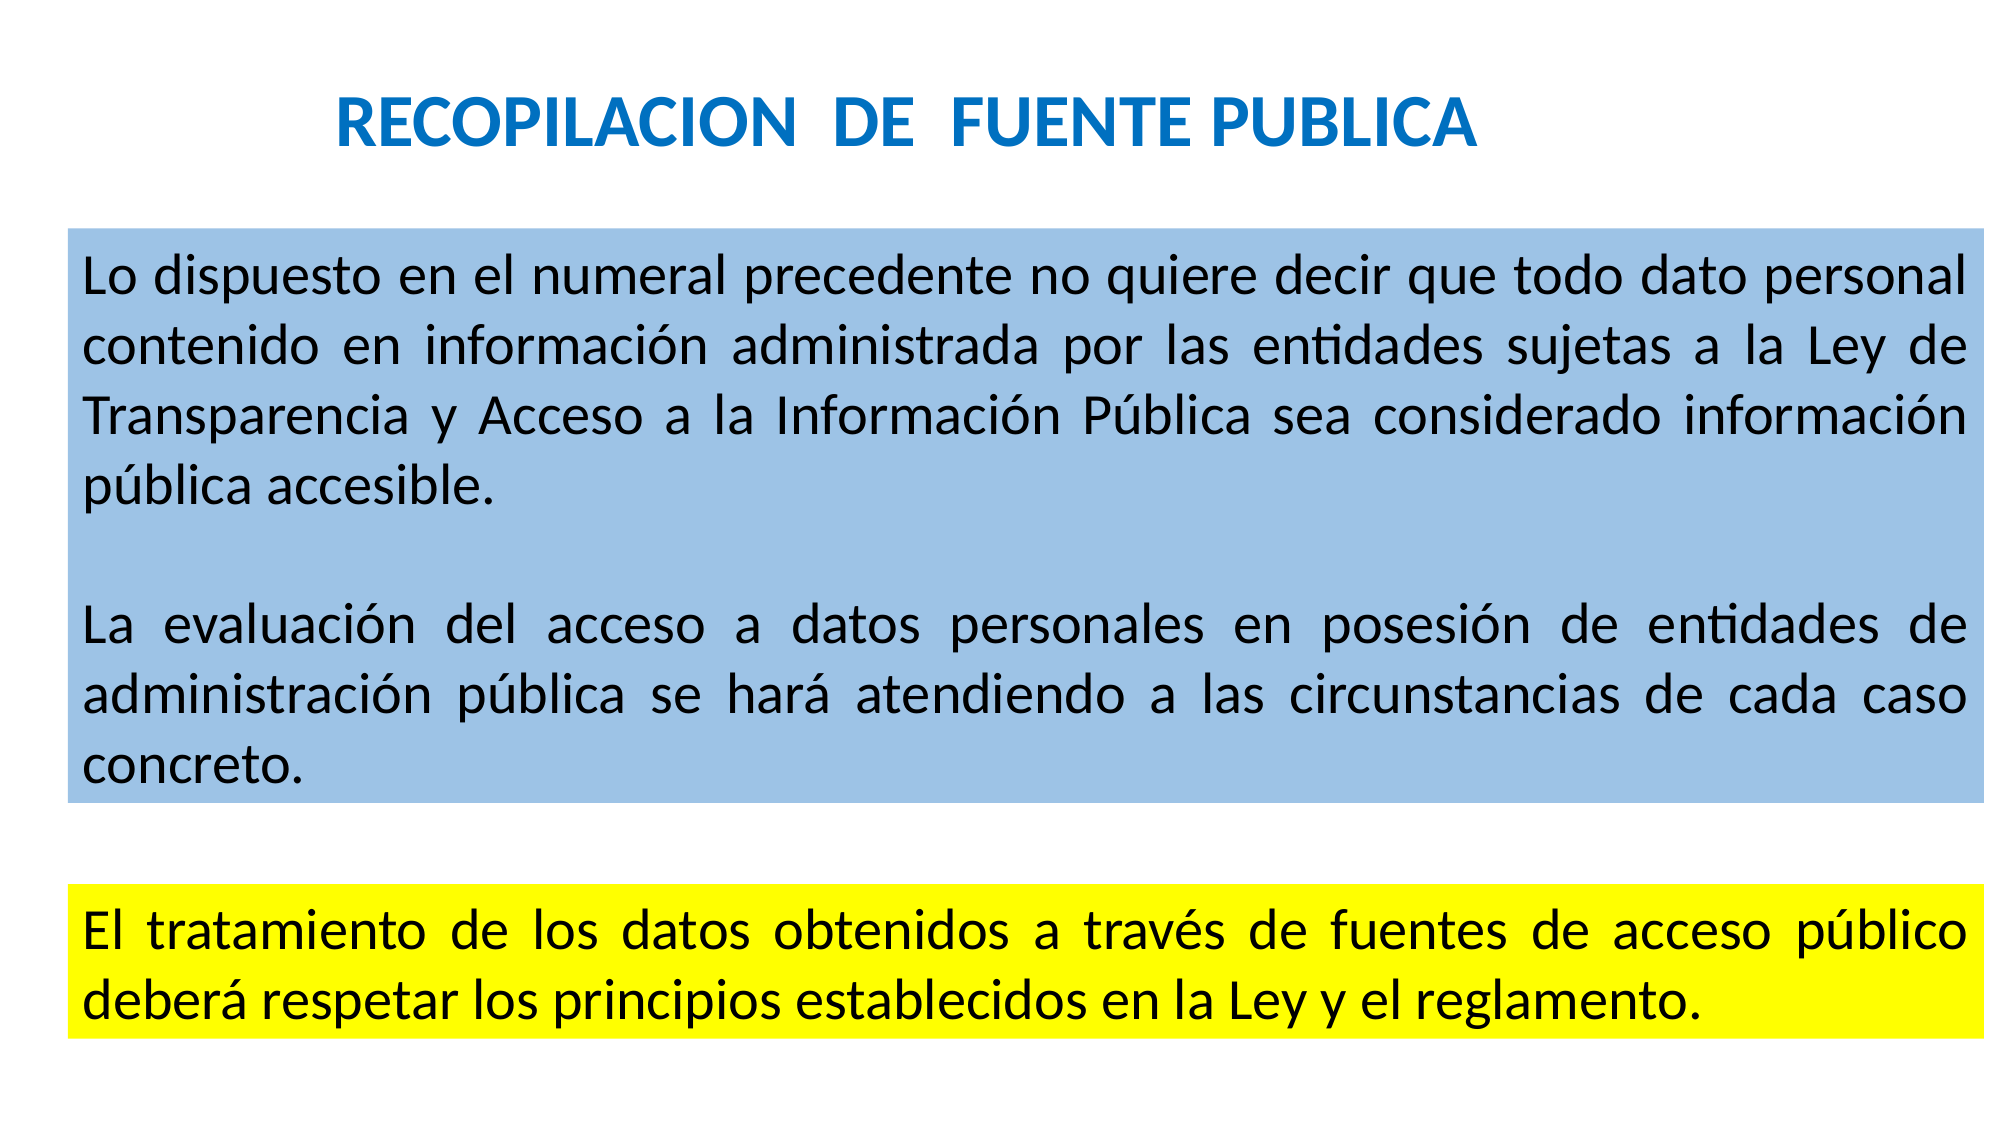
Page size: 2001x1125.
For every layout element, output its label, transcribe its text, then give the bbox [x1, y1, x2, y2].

text_box RECOPILACION DE FUENTE PUBLICA [320, 64, 1494, 169]
text_box Lo dispuesto en el numeral precedente no quiere decir que todo dato personal contenido en información administrada por las entidades sujetas a la Ley de Transparencia y Acceso a la Información Pública sea considerado información pública accesible. La evaluación del acceso a datos personales en posesión de entidades de administración pública se hará atendiendo a las circunstancias de cada caso concreto. [67, 228, 1984, 803]
text_box El tratamiento de los datos obtenidos a través de fuentes de acceso público deberá respetar los principios establecidos en la Ley y el reglamento. [67, 884, 1984, 1039]
